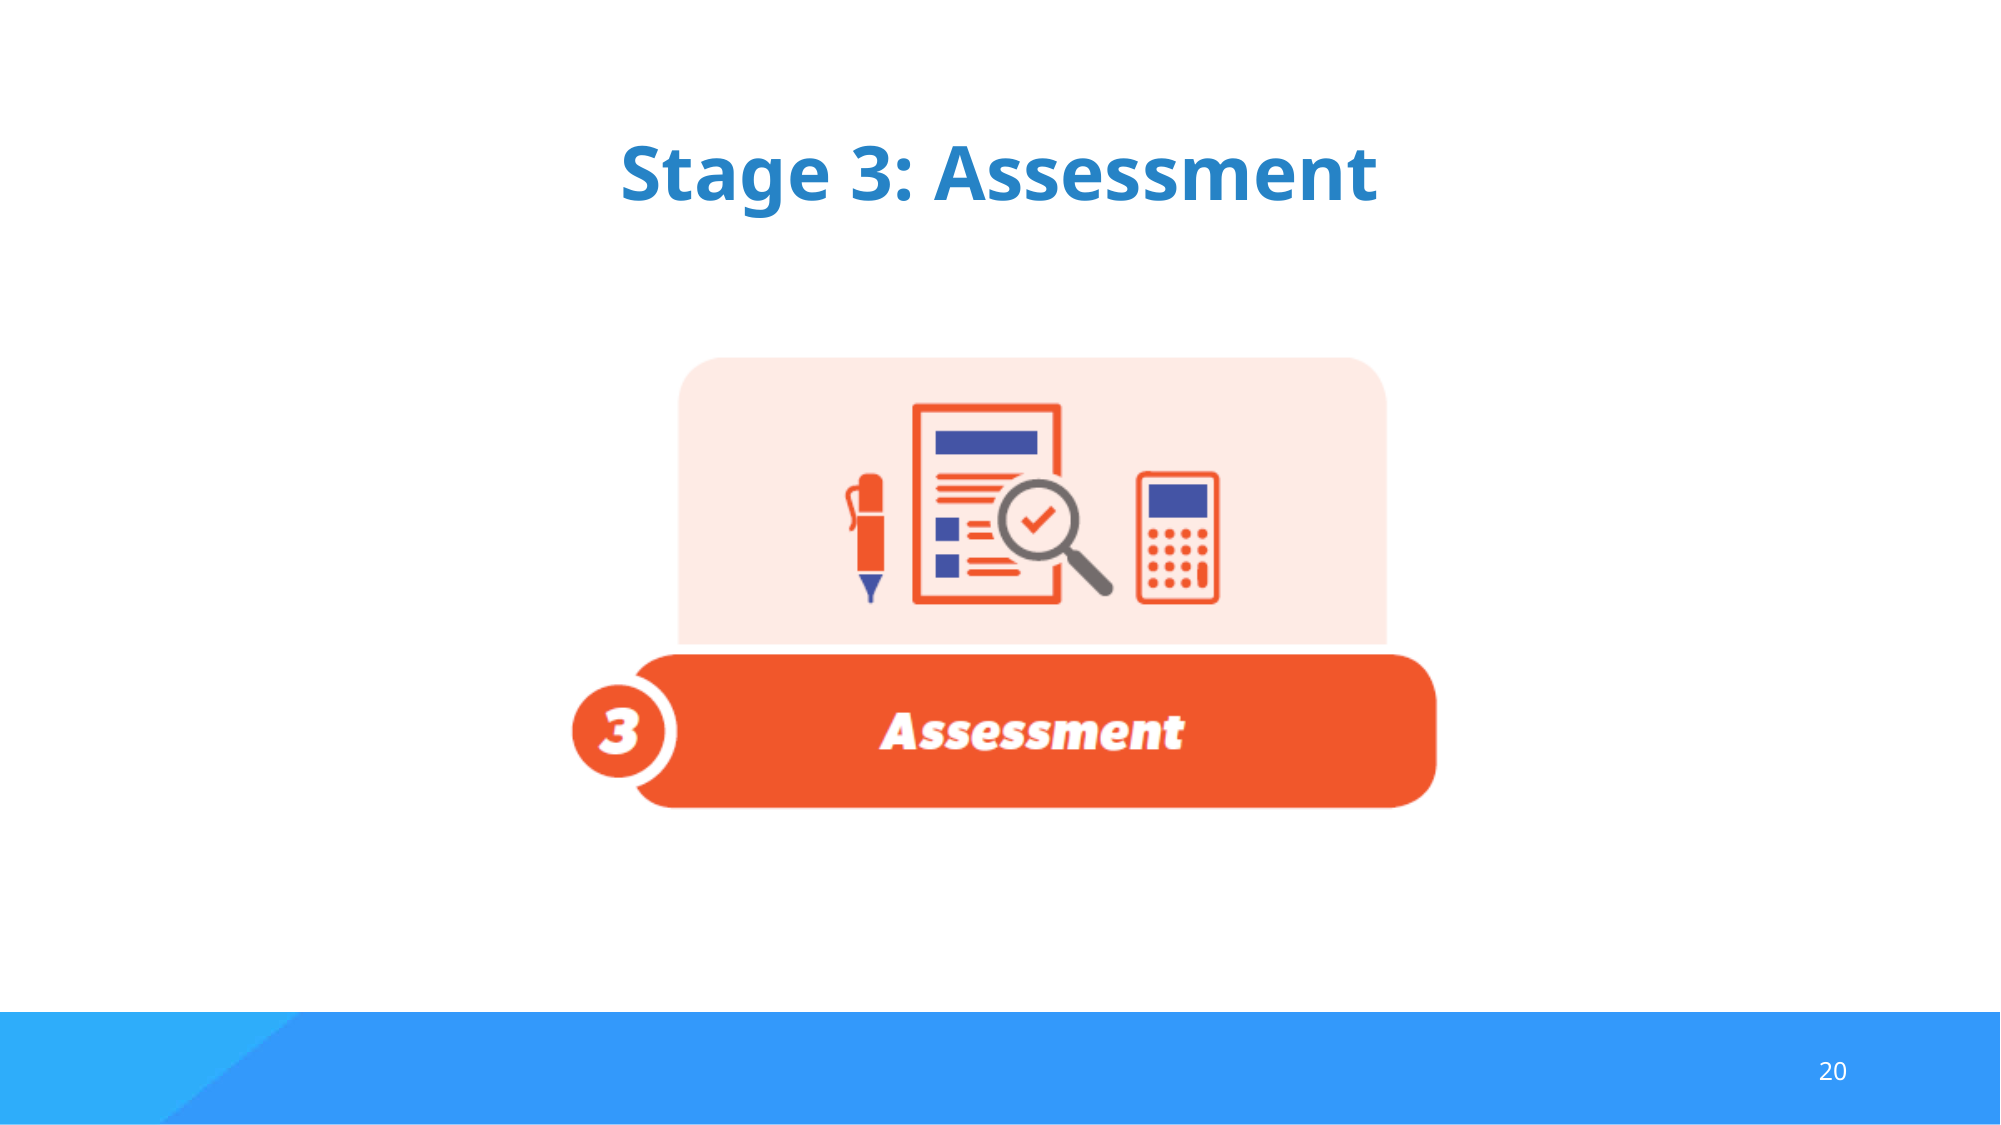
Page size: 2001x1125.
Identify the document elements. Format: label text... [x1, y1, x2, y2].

slide_number 20 [1412, 1042, 1863, 1103]
picture [503, 323, 1534, 873]
title Stage 3: Assessment [137, 28, 1863, 247]
picture [0, 1012, 2000, 1125]
